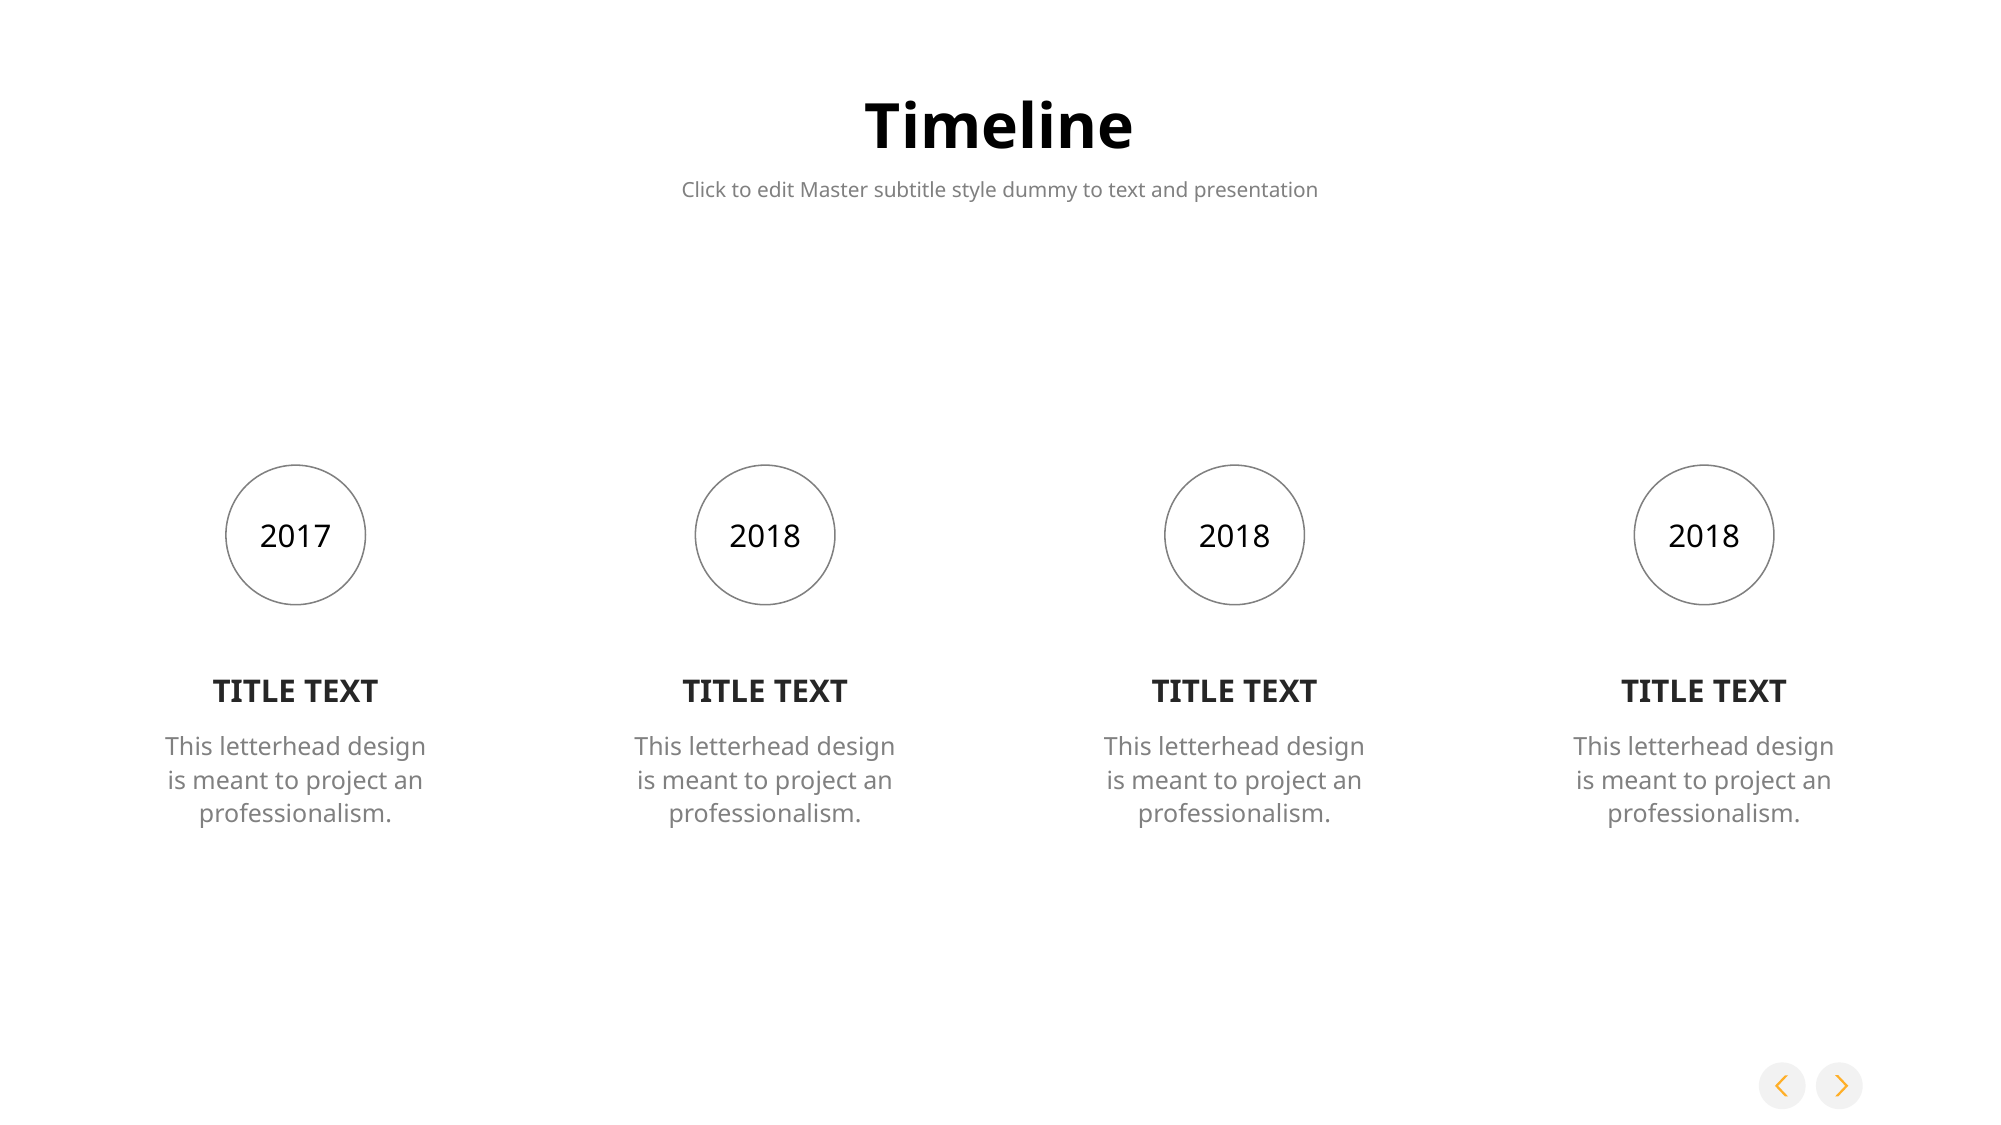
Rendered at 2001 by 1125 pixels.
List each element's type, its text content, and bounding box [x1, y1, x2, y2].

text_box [1564, 465, 1844, 838]
title Timeline [137, 78, 1863, 179]
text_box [1095, 465, 1374, 838]
subtitle Click to edit Master subtitle style dummy to text and presentation [137, 179, 1863, 204]
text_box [156, 465, 435, 838]
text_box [626, 465, 905, 838]
